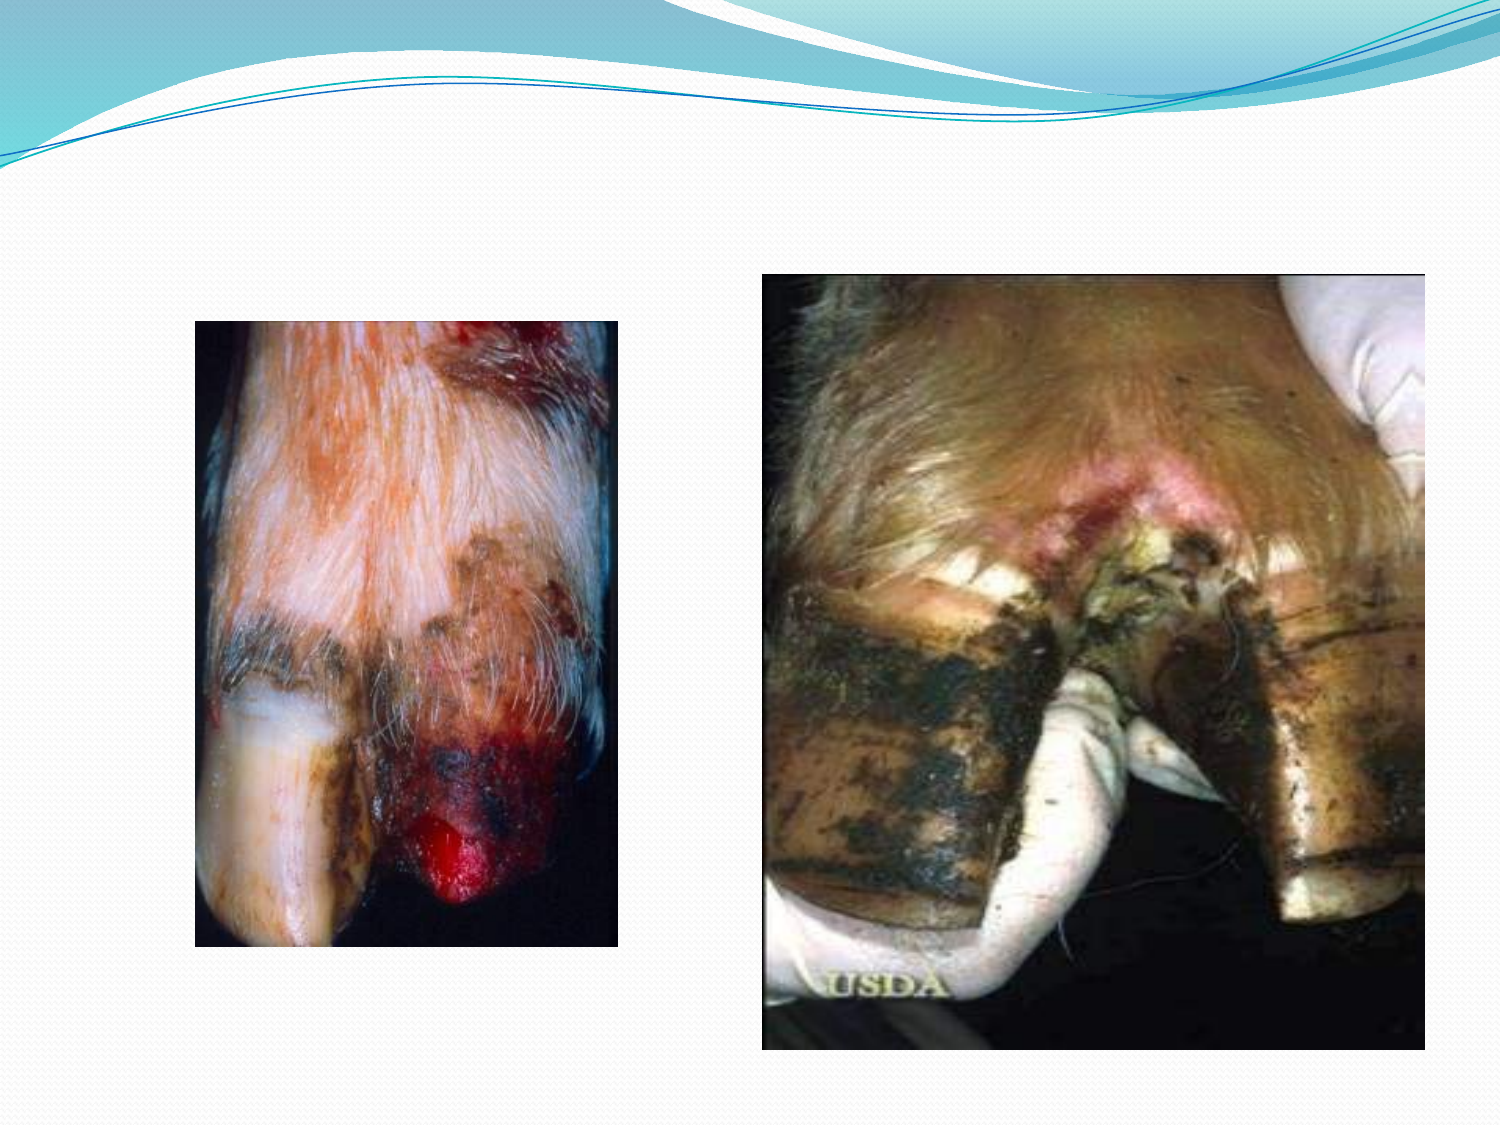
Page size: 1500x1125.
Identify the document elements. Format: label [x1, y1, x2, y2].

picture [762, 274, 1426, 1051]
text_box [194, 321, 618, 947]
